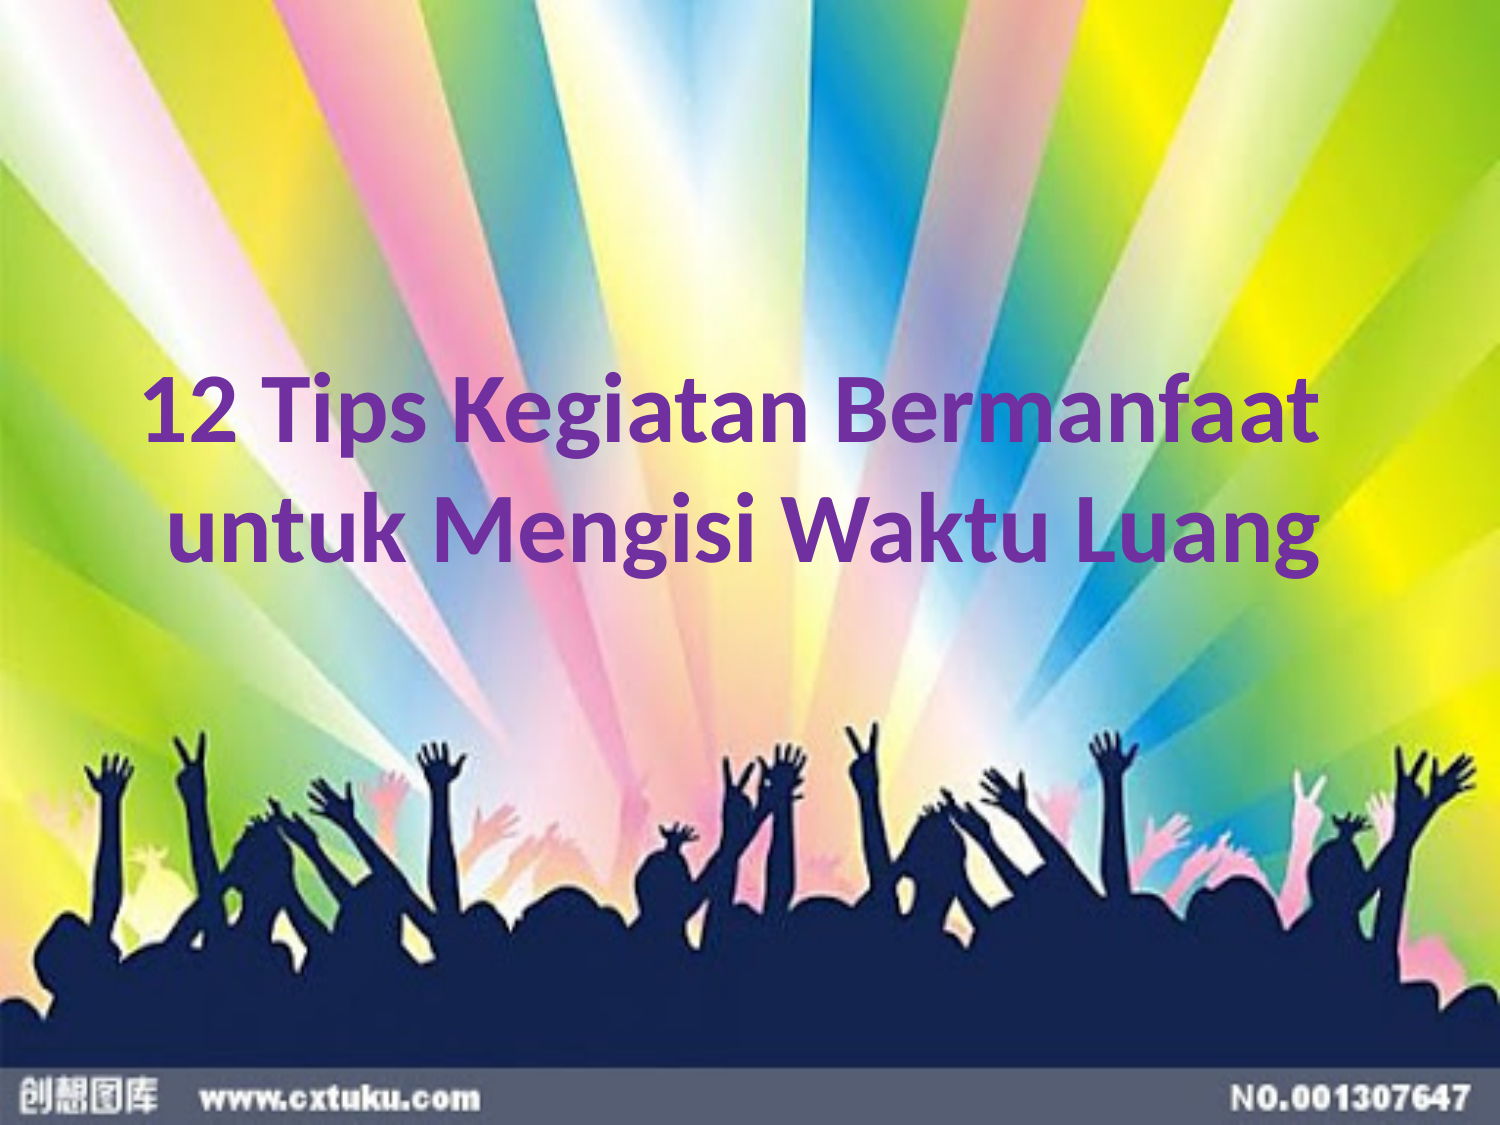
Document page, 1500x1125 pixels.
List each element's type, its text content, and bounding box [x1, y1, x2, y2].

picture [0, 0, 1500, 1125]
title 12 Tips Kegiatan Bermanfaat untuk Mengisi Waktu Luang [75, 162, 1338, 763]
